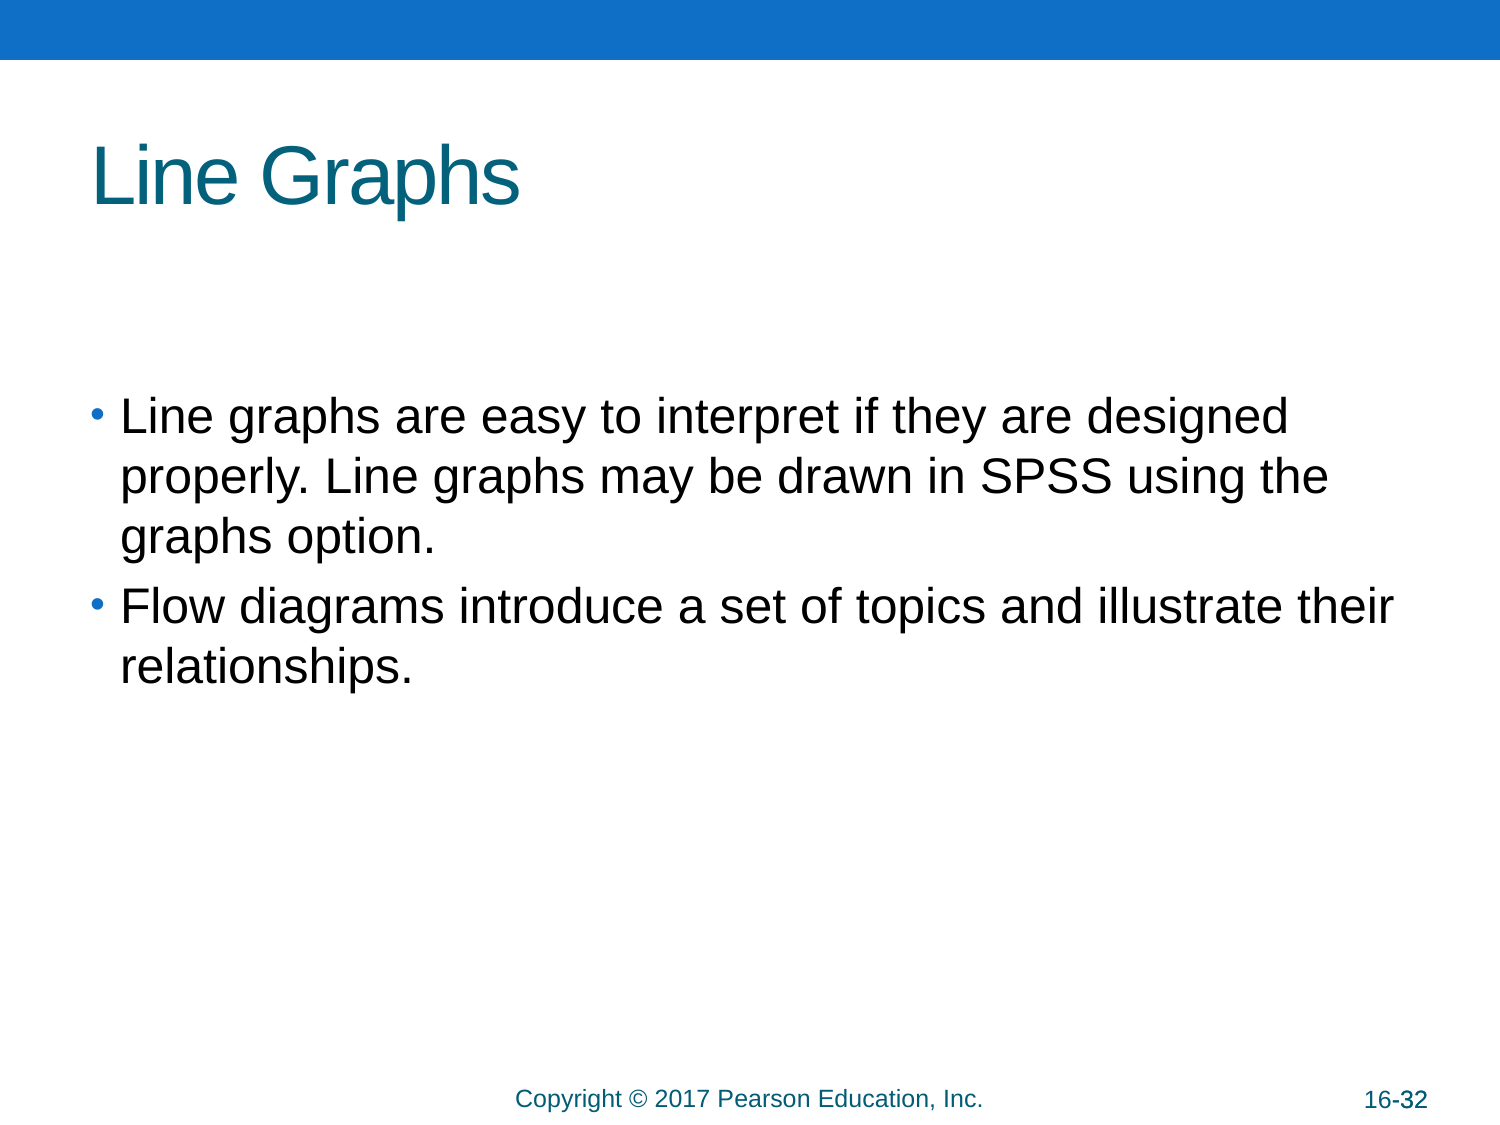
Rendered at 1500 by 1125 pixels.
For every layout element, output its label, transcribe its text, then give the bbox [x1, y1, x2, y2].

title Line Graphs [75, 90, 1425, 253]
list Line graphs are easy to interpret if they are designed properly. Line graphs may be drawn in SPSS using the graphs option. Flow diagrams introduce a set of topics and illustrate their relationships. [75, 376, 1425, 1125]
